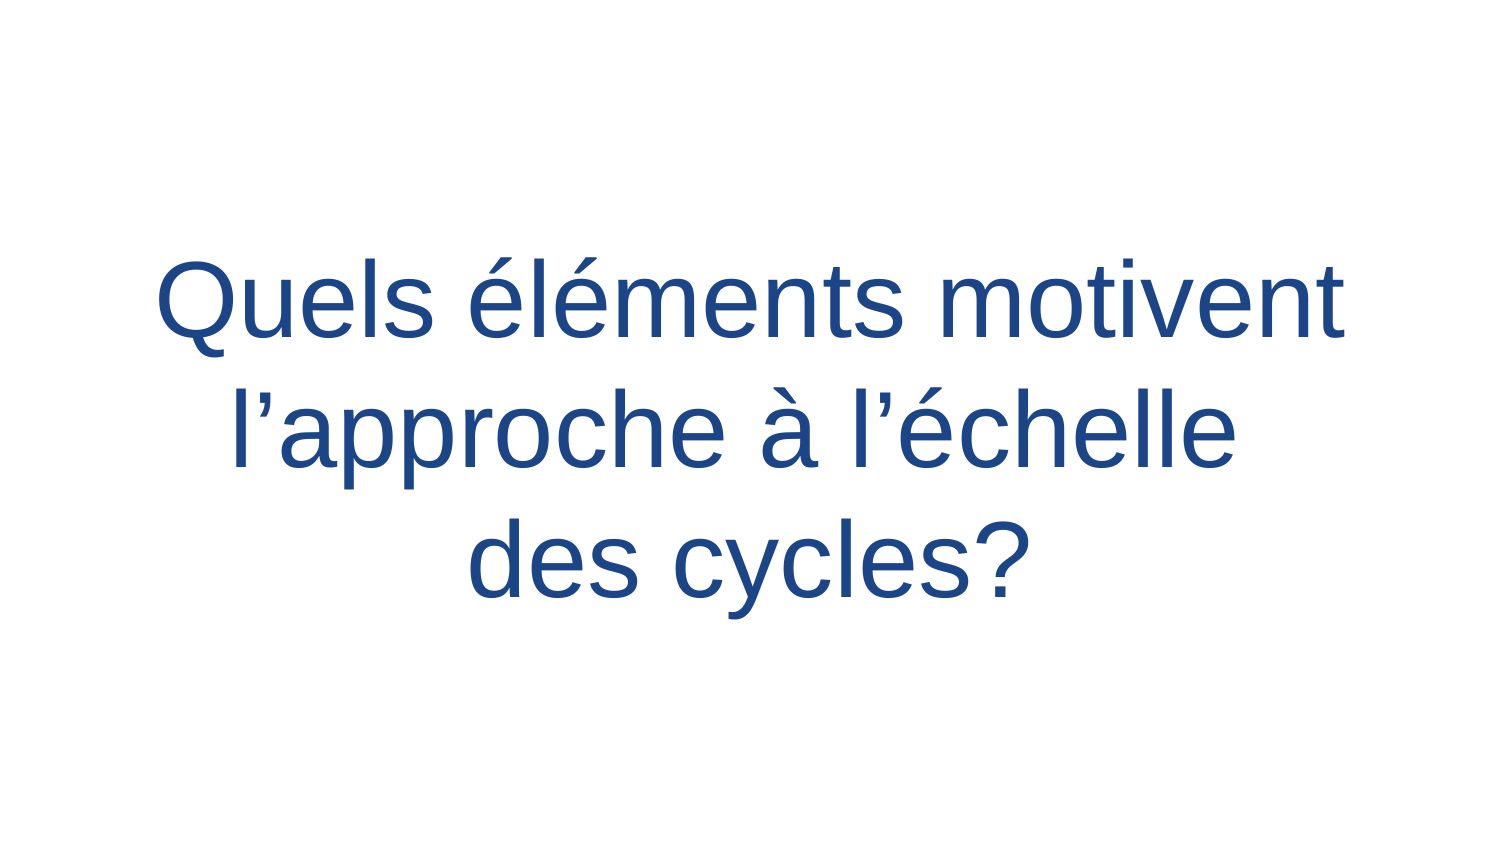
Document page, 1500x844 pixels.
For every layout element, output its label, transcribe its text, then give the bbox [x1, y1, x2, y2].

title Quels éléments motivent l’approche à l’échelle des cycles? [51, 192, 1449, 634]
